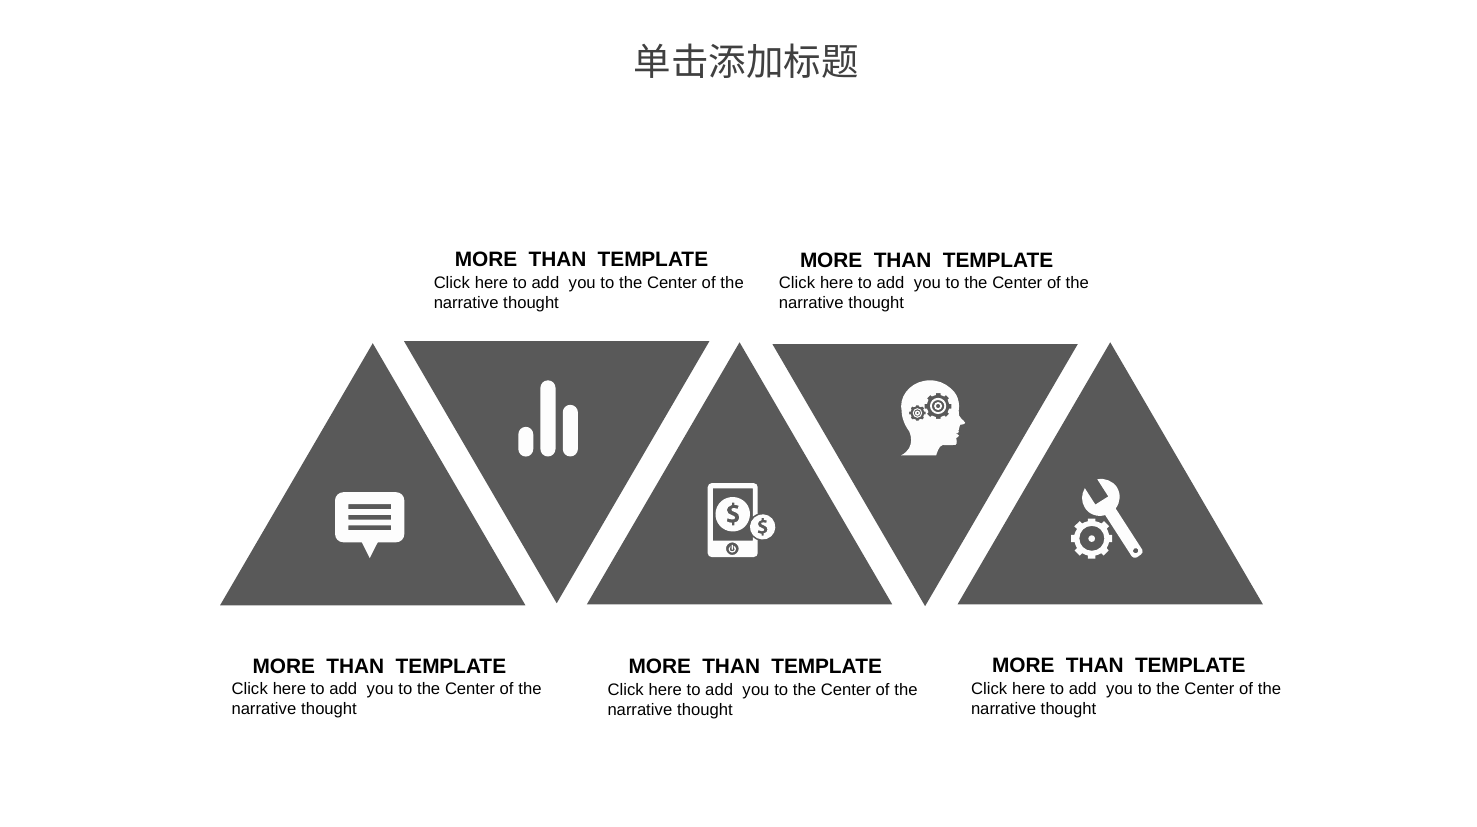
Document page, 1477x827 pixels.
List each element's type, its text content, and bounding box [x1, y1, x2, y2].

text_box [220, 343, 526, 606]
text_box 单击添加标题 [633, 38, 859, 84]
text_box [518, 380, 579, 457]
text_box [707, 482, 777, 558]
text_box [900, 380, 969, 456]
text_box [957, 343, 1263, 605]
text_box MORE THAN TEMPLATE Click here to add you to the Center of the narrative thought [767, 236, 1111, 363]
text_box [1070, 477, 1144, 559]
text_box MORE THAN TEMPLATE Click here to add you to the Center of the narrative thought [422, 236, 766, 363]
text_box MORE THAN TEMPLATE Click here to add you to the Center of the narrative thought [959, 642, 1303, 768]
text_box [334, 492, 405, 559]
text_box MORE THAN TEMPLATE Click here to add you to the Center of the narrative thought [596, 643, 939, 770]
text_box [586, 363, 893, 605]
text_box [783, 363, 1067, 607]
text_box MORE THAN TEMPLATE Click here to add you to the Center of the narrative thought [220, 642, 563, 769]
text_box [404, 341, 697, 604]
